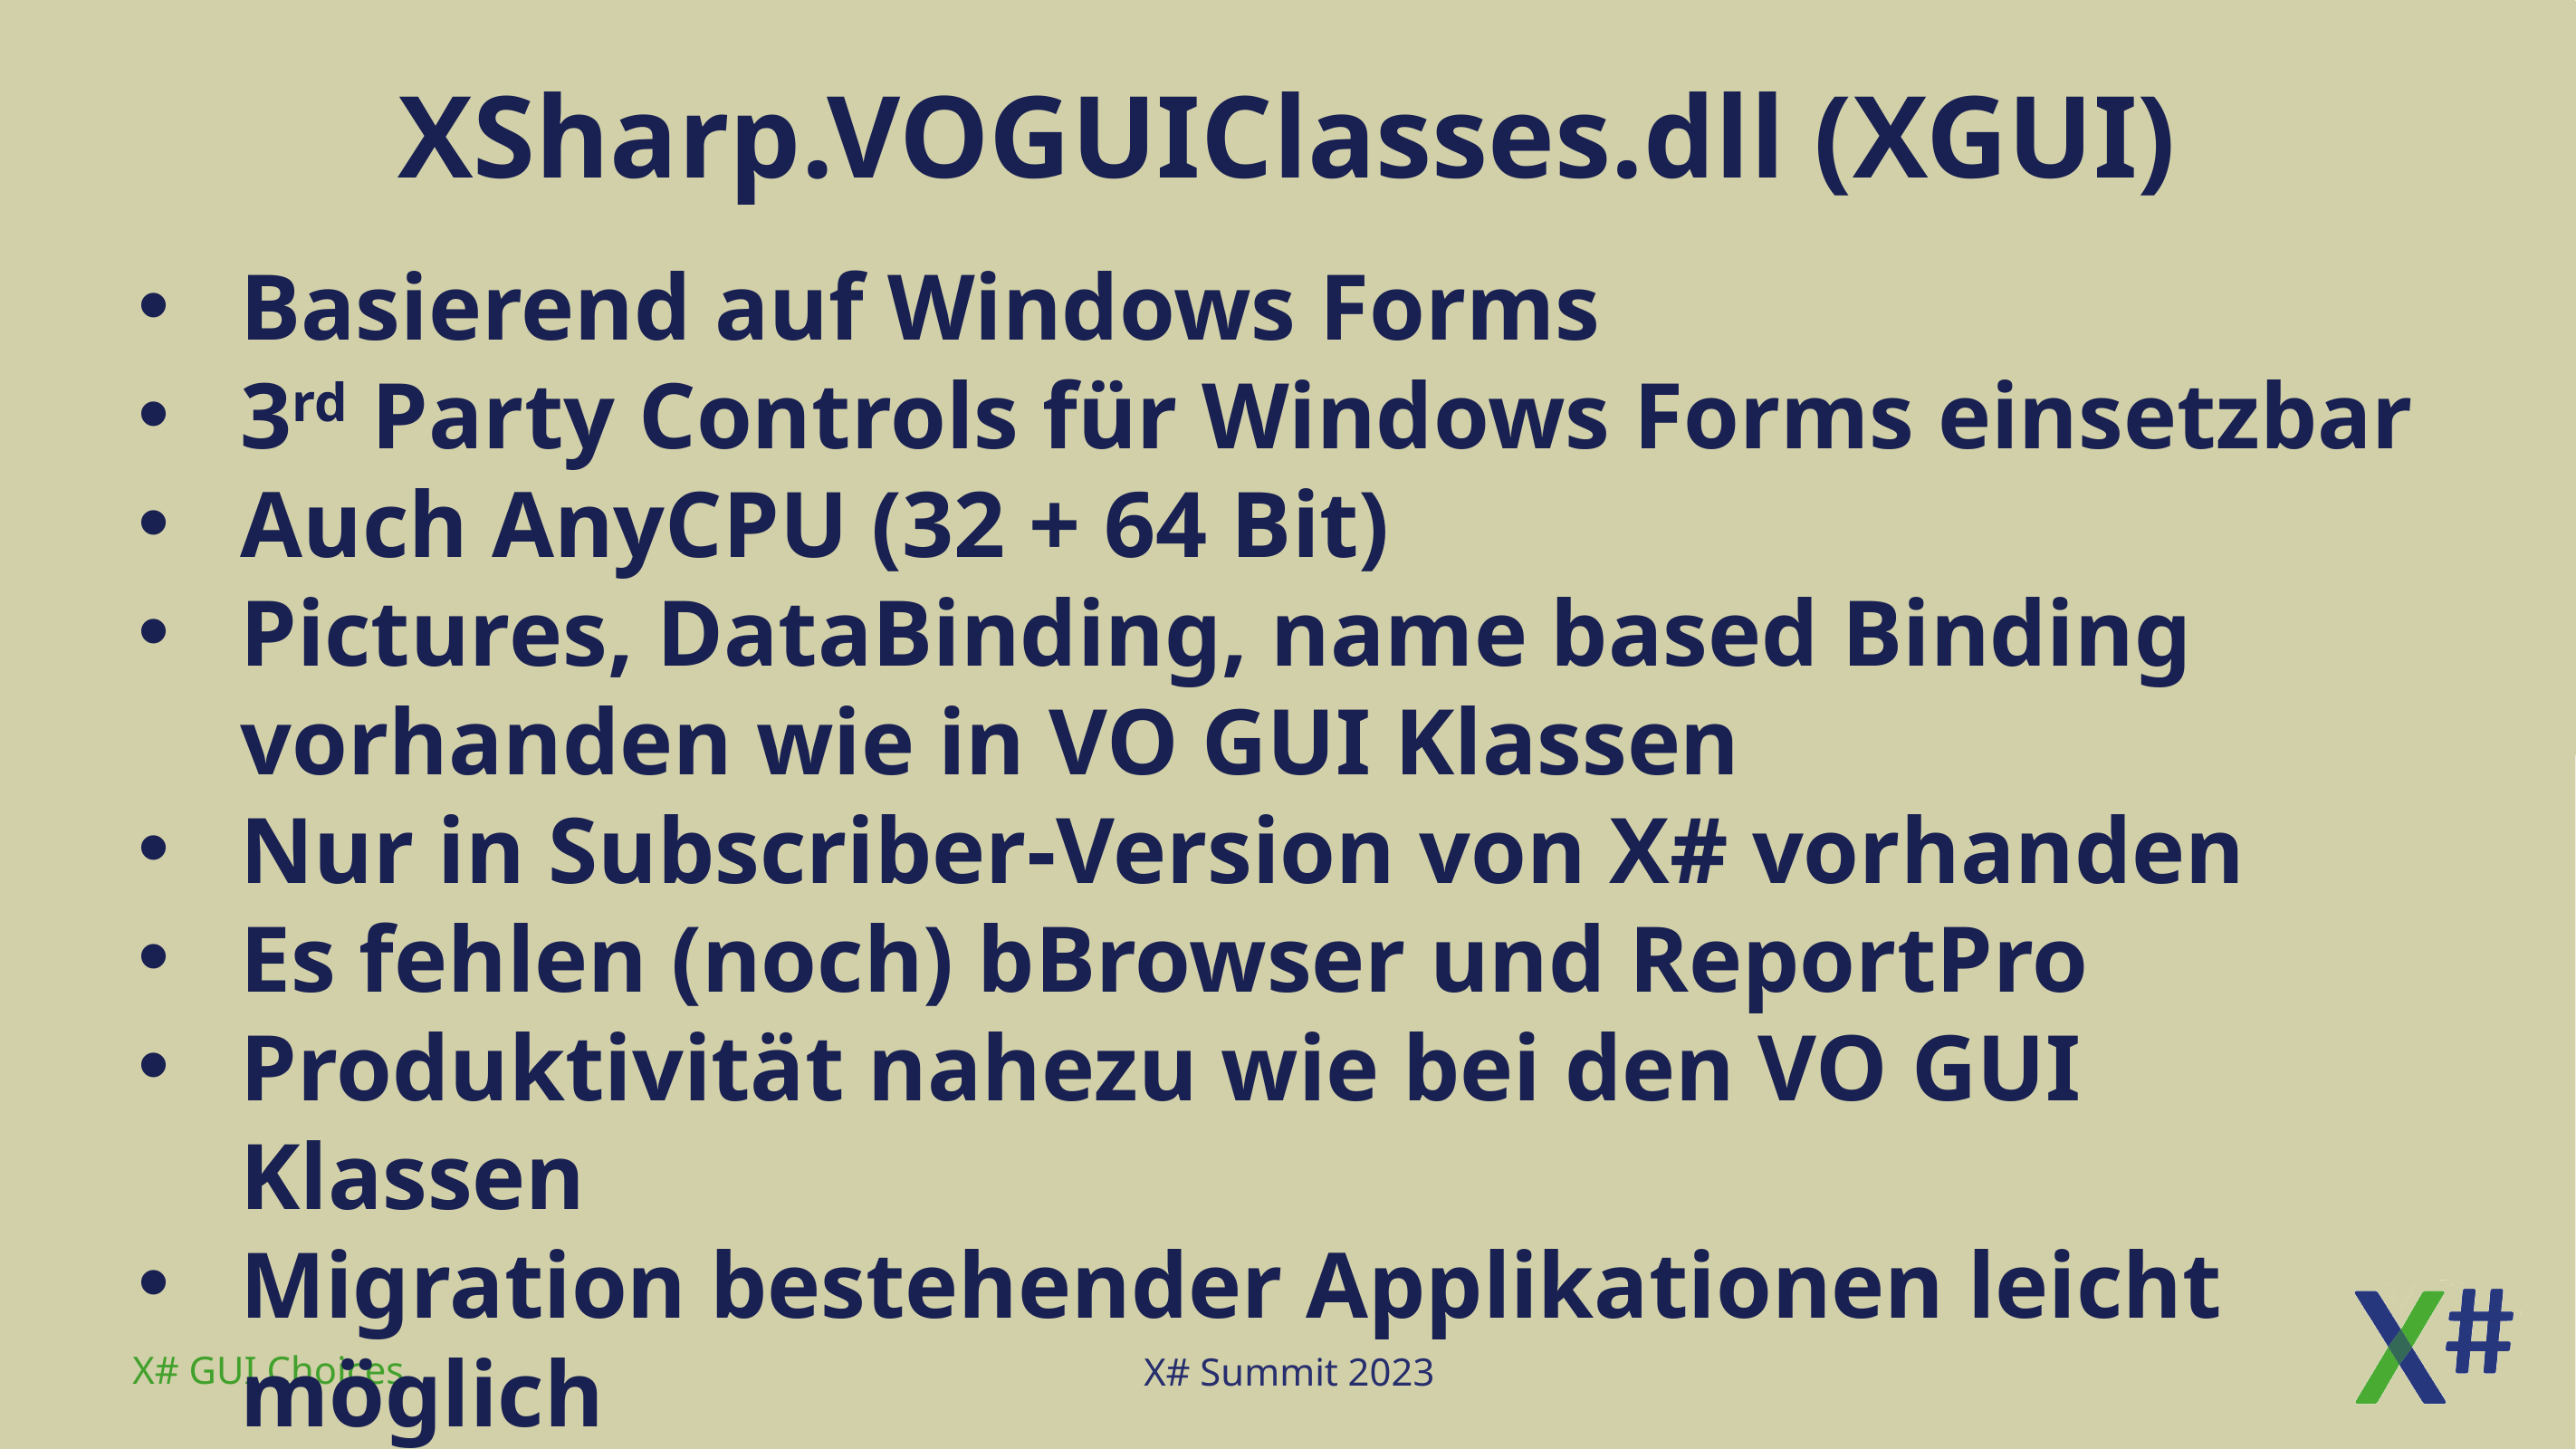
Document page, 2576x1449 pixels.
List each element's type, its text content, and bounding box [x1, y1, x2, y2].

title XSharp.VOGUIClasses.dll (XGUI) [129, 58, 2447, 211]
picture [2335, 1267, 2536, 1425]
text_box Basierend auf Windows Forms 3rd Party Controls für Windows Forms einsetzbar Auch AnyCPU (32 + 64 Bit) Pictures, DataBinding, name based Binding vorhanden wie in VO GUI Klassen Nur in Subscriber-Version von X# vorhanden Es fehlen (noch) bBrowser und ReportPro Produktivität nahezu wie bei den VO GUI Klassen Migration bestehender Applikationen leicht möglich [125, 243, 2443, 1228]
